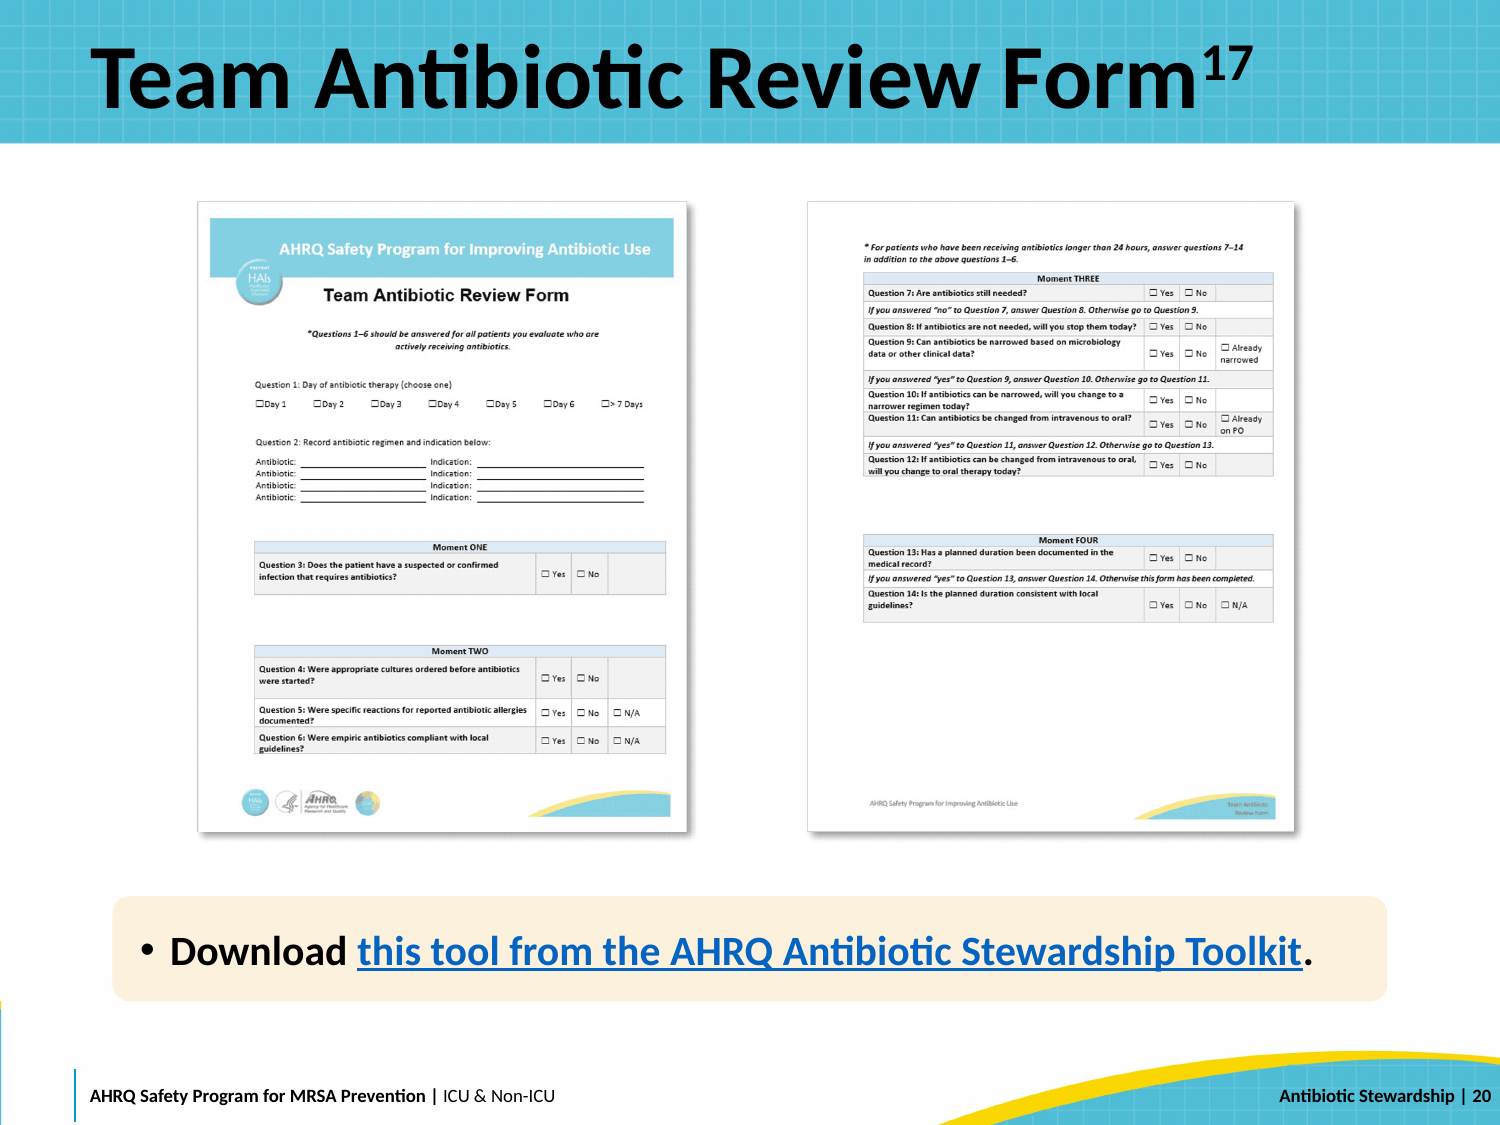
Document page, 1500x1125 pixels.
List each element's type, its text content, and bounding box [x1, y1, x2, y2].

slide_number | 20 [1455, 1065, 1500, 1125]
title Team Antibiotic Review Form17 [75, 0, 1425, 150]
text_box Download this tool from the AHRQ Antibiotic Stewardship Toolkit. [112, 896, 1388, 1002]
picture [0, 0, 1500, 1125]
